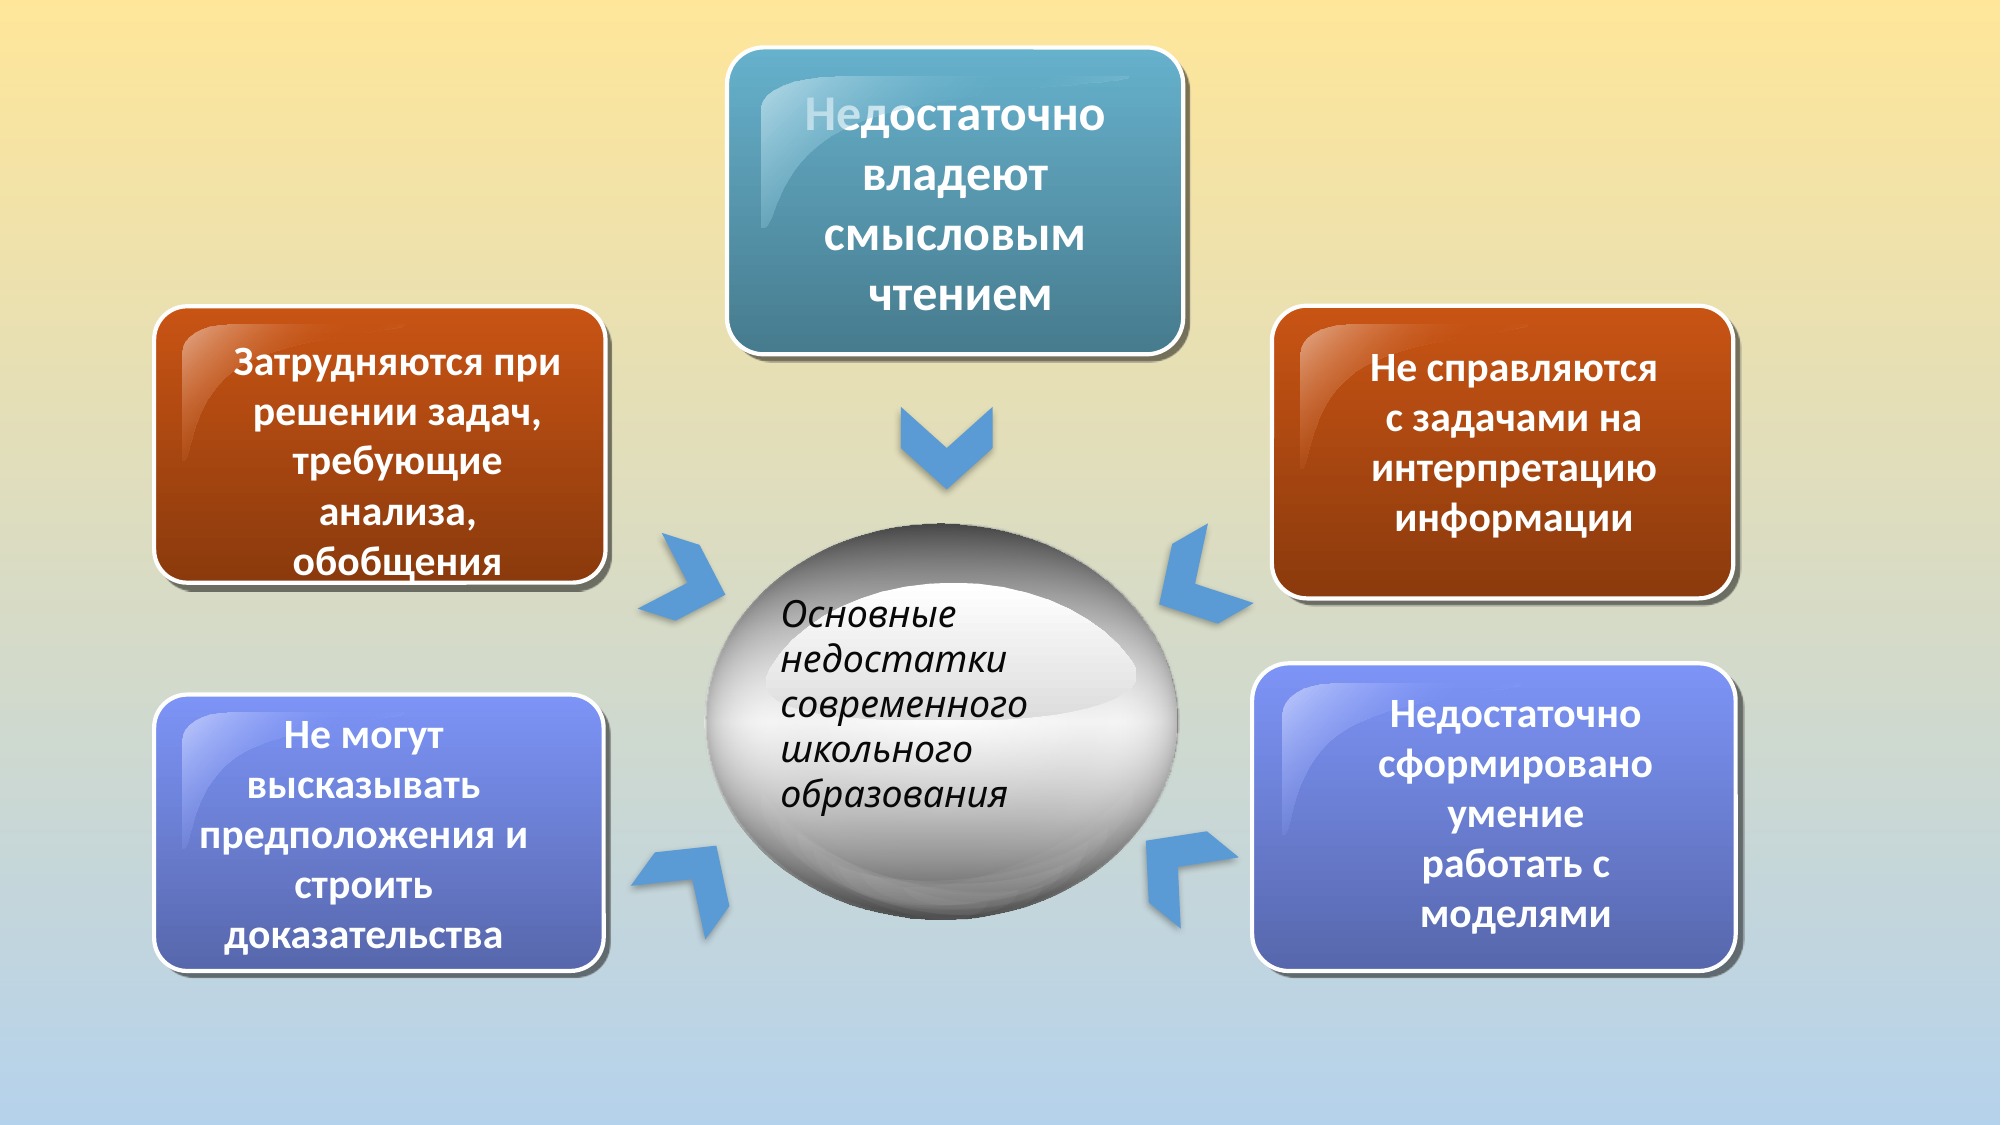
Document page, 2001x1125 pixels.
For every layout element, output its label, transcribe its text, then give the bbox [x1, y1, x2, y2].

text_box [634, 531, 704, 622]
text_box [1168, 890, 1182, 931]
text_box [628, 845, 721, 942]
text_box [154, 694, 604, 971]
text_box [704, 523, 1180, 920]
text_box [1271, 305, 1734, 599]
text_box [154, 306, 606, 583]
text_box Затрудняются при решении задач, требующие анализа, обобщения [197, 583, 598, 591]
text_box [899, 404, 994, 491]
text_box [726, 47, 1184, 355]
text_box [1252, 663, 1736, 972]
text_box [1180, 521, 1257, 625]
text_box [1180, 830, 1242, 868]
